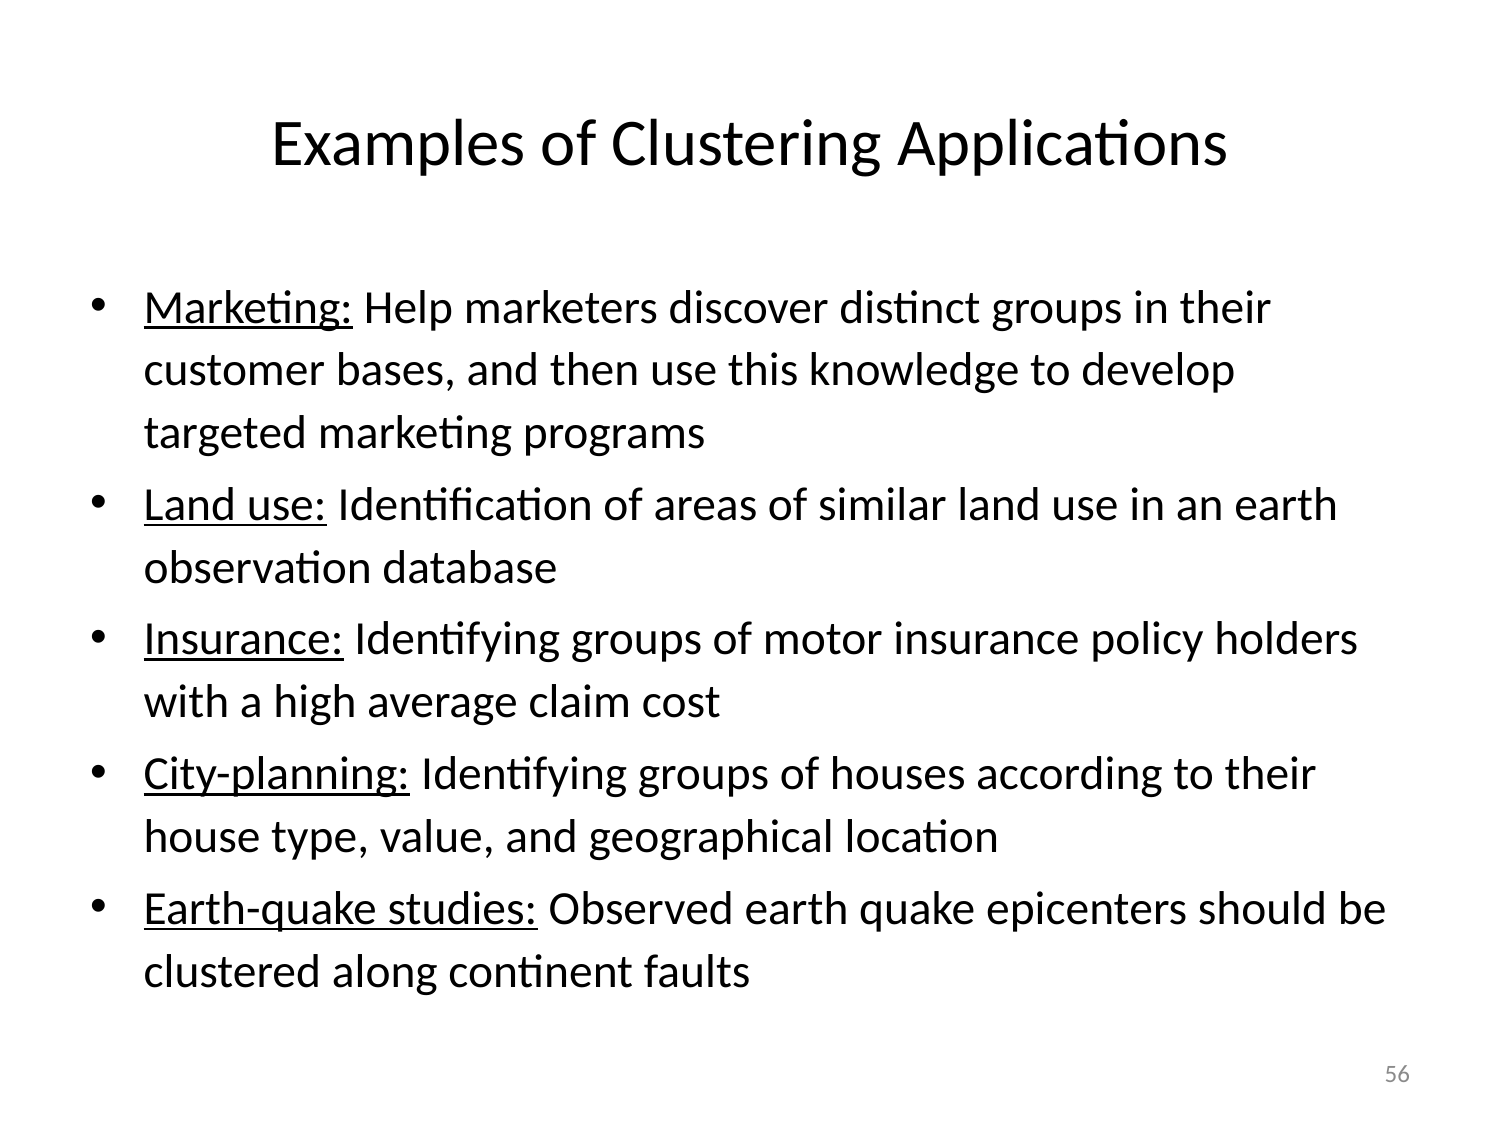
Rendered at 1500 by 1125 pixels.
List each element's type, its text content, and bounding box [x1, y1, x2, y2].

slide_number 56 [1074, 1042, 1425, 1103]
title Examples of Clustering Applications [75, 45, 1425, 233]
list Marketing: Help marketers discover distinct groups in their customer bases, and then use this knowledge to develop targeted marketing programs Land use: Identification of areas of similar land use in an earth observation database Insurance: Identifying groups of motor insurance policy holders with a high average claim cost City-planning: Identifying groups of houses according to their house type, value, and geographical location Earth-quake studies: Observed earth quake epicenters should be clustered along continent faults [75, 262, 1425, 1005]
